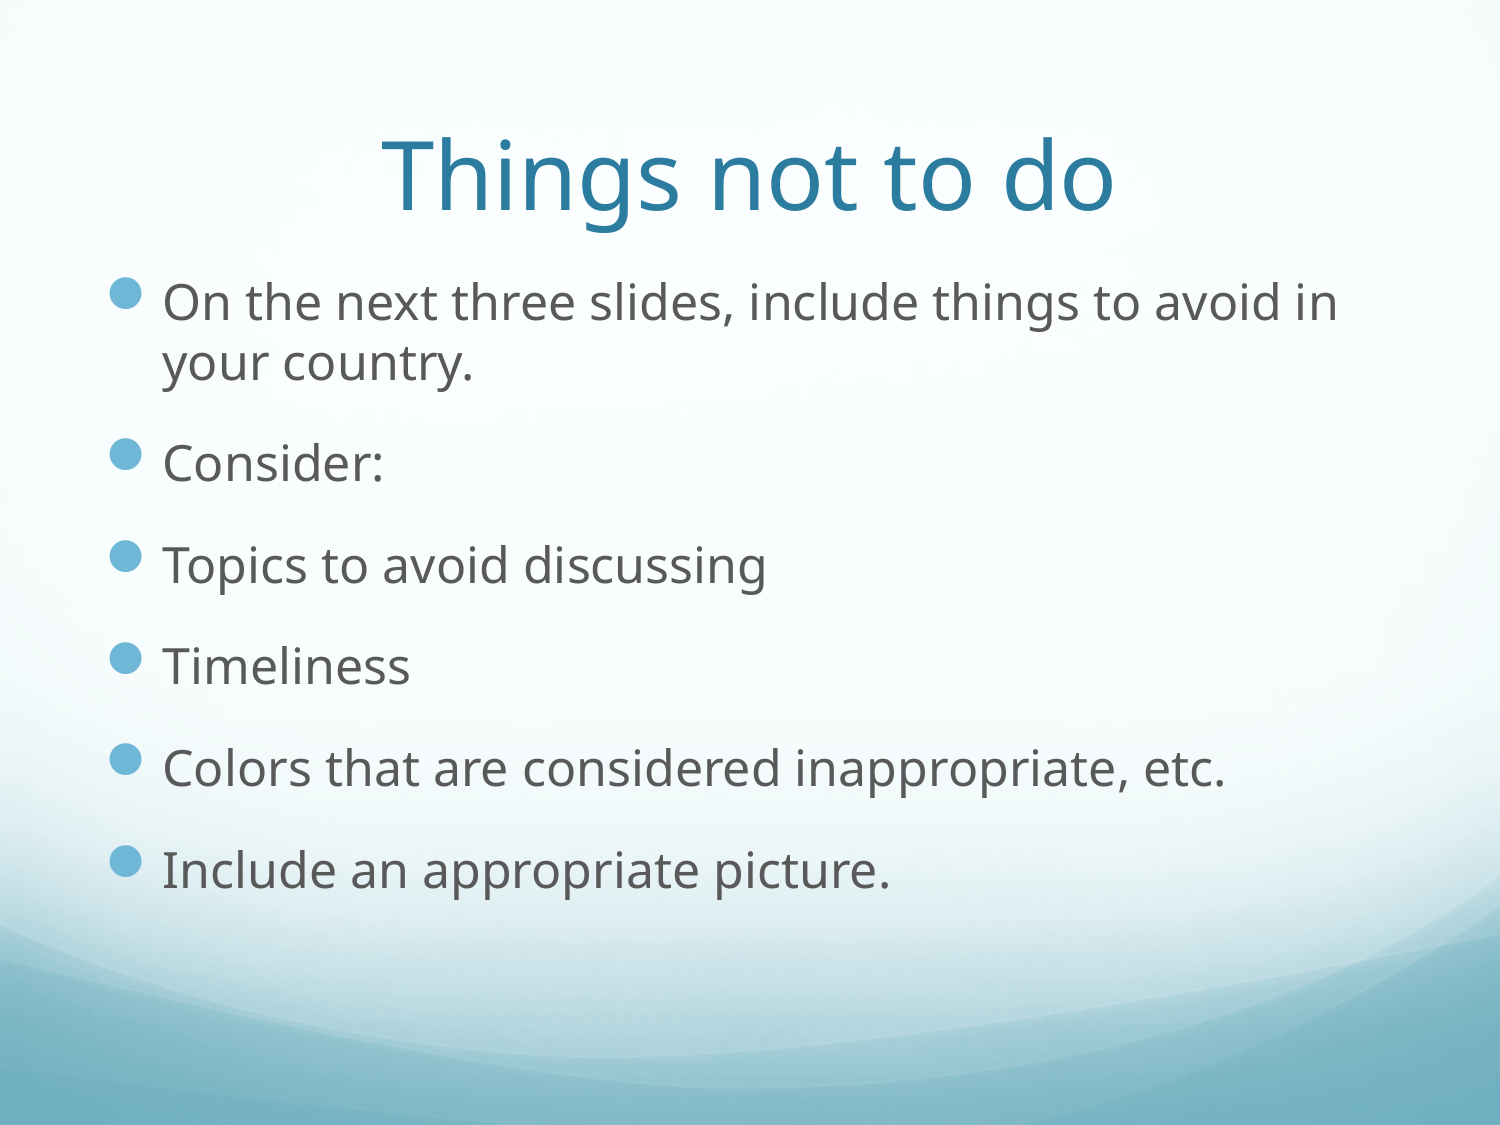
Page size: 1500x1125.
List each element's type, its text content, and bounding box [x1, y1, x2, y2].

title Things not to do [90, 17, 1410, 237]
list On the next three slides, include things to avoid in your country. Consider: Topics to avoid discussing Timeliness Colors that are considered inappropriate, etc. Include an appropriate picture. [90, 262, 1410, 975]
